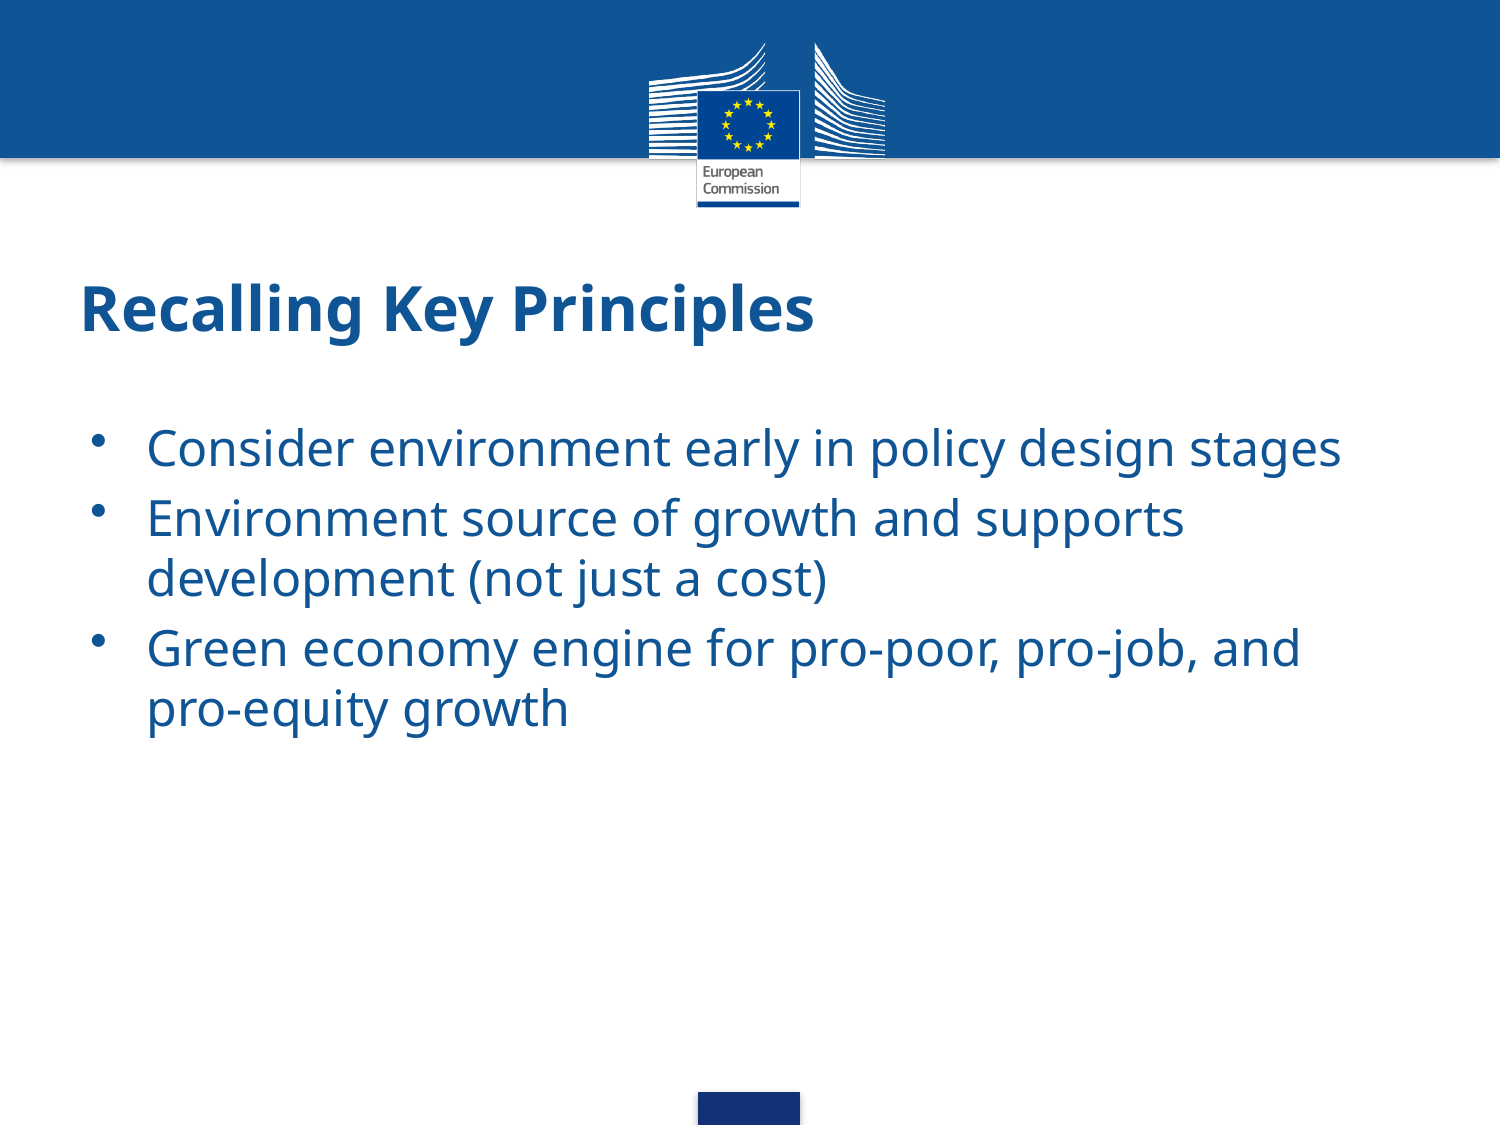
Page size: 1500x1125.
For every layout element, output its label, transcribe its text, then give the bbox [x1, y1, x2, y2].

list Consider environment early in policy design stages Environment source of growth and supports development (not just a cost) Green economy engine for pro-poor, pro-job, and pro-equity growth [75, 408, 1425, 988]
picture [649, 42, 885, 208]
title Recalling Key Principles [64, 267, 1459, 421]
